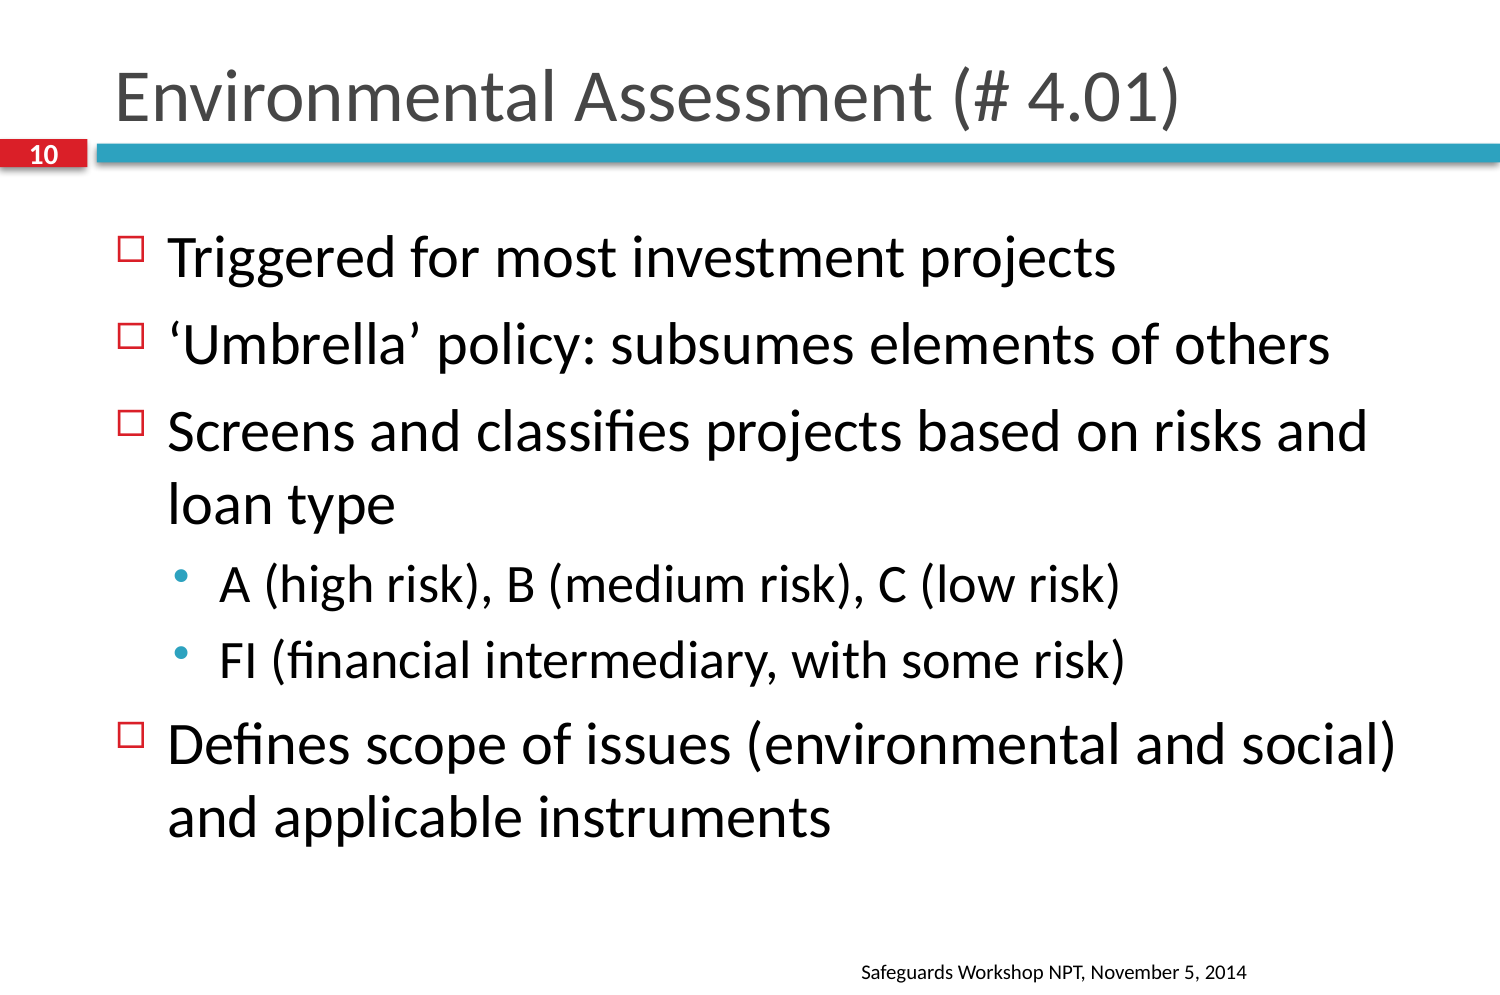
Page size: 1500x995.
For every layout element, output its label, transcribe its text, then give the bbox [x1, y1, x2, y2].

list Triggered for most investment projects ‘Umbrella’ policy: subsumes elements of others Screens and classifies projects based on risks and loan type A (high risk), B (medium risk), C (low risk) FI (financial intermediary, with some risk) Defines scope of issues (environmental and social) and applicable instruments [99, 209, 1438, 917]
slide_number 10 [0, 139, 88, 166]
title Environmental Assessment (# 4.01) [99, 55, 1500, 144]
